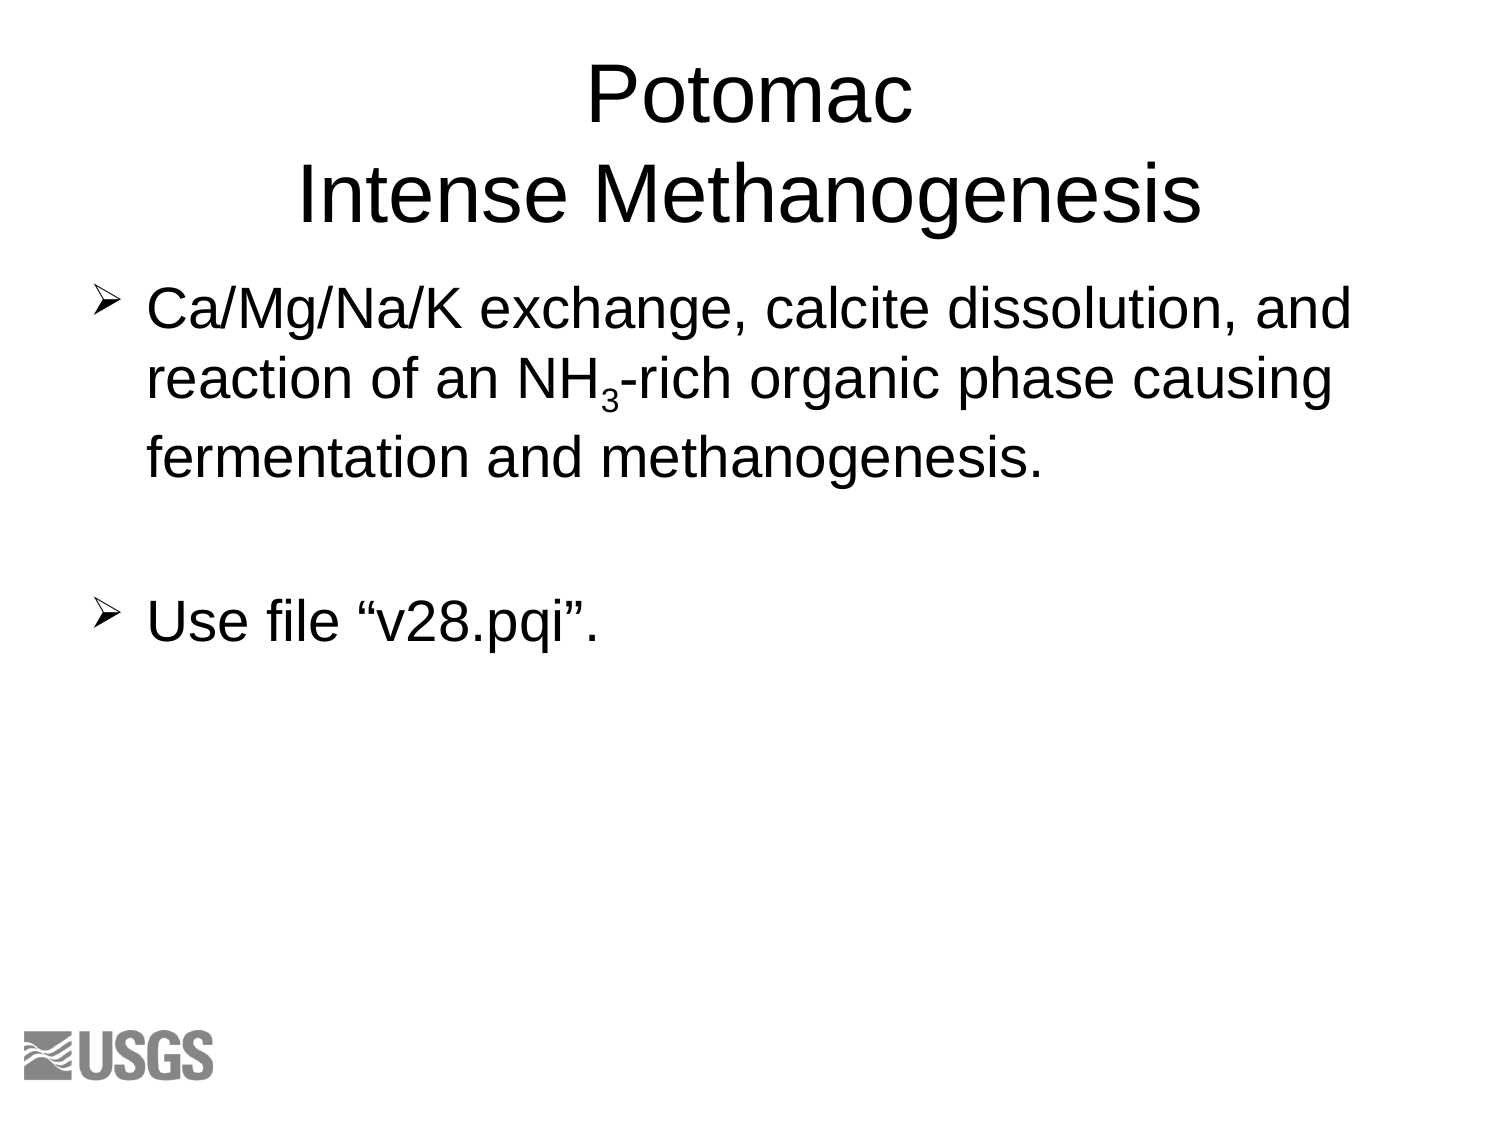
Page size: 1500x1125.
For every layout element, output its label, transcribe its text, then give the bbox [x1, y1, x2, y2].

title Potomac Intense Methanogenesis [74, 44, 1426, 233]
list Ca/Mg/Na/K exchange, calcite dissolution, and reaction of an NH3-rich organic phase causing fermentation and methanogenesis. Use file “v28.pqi”. [74, 262, 1426, 1006]
